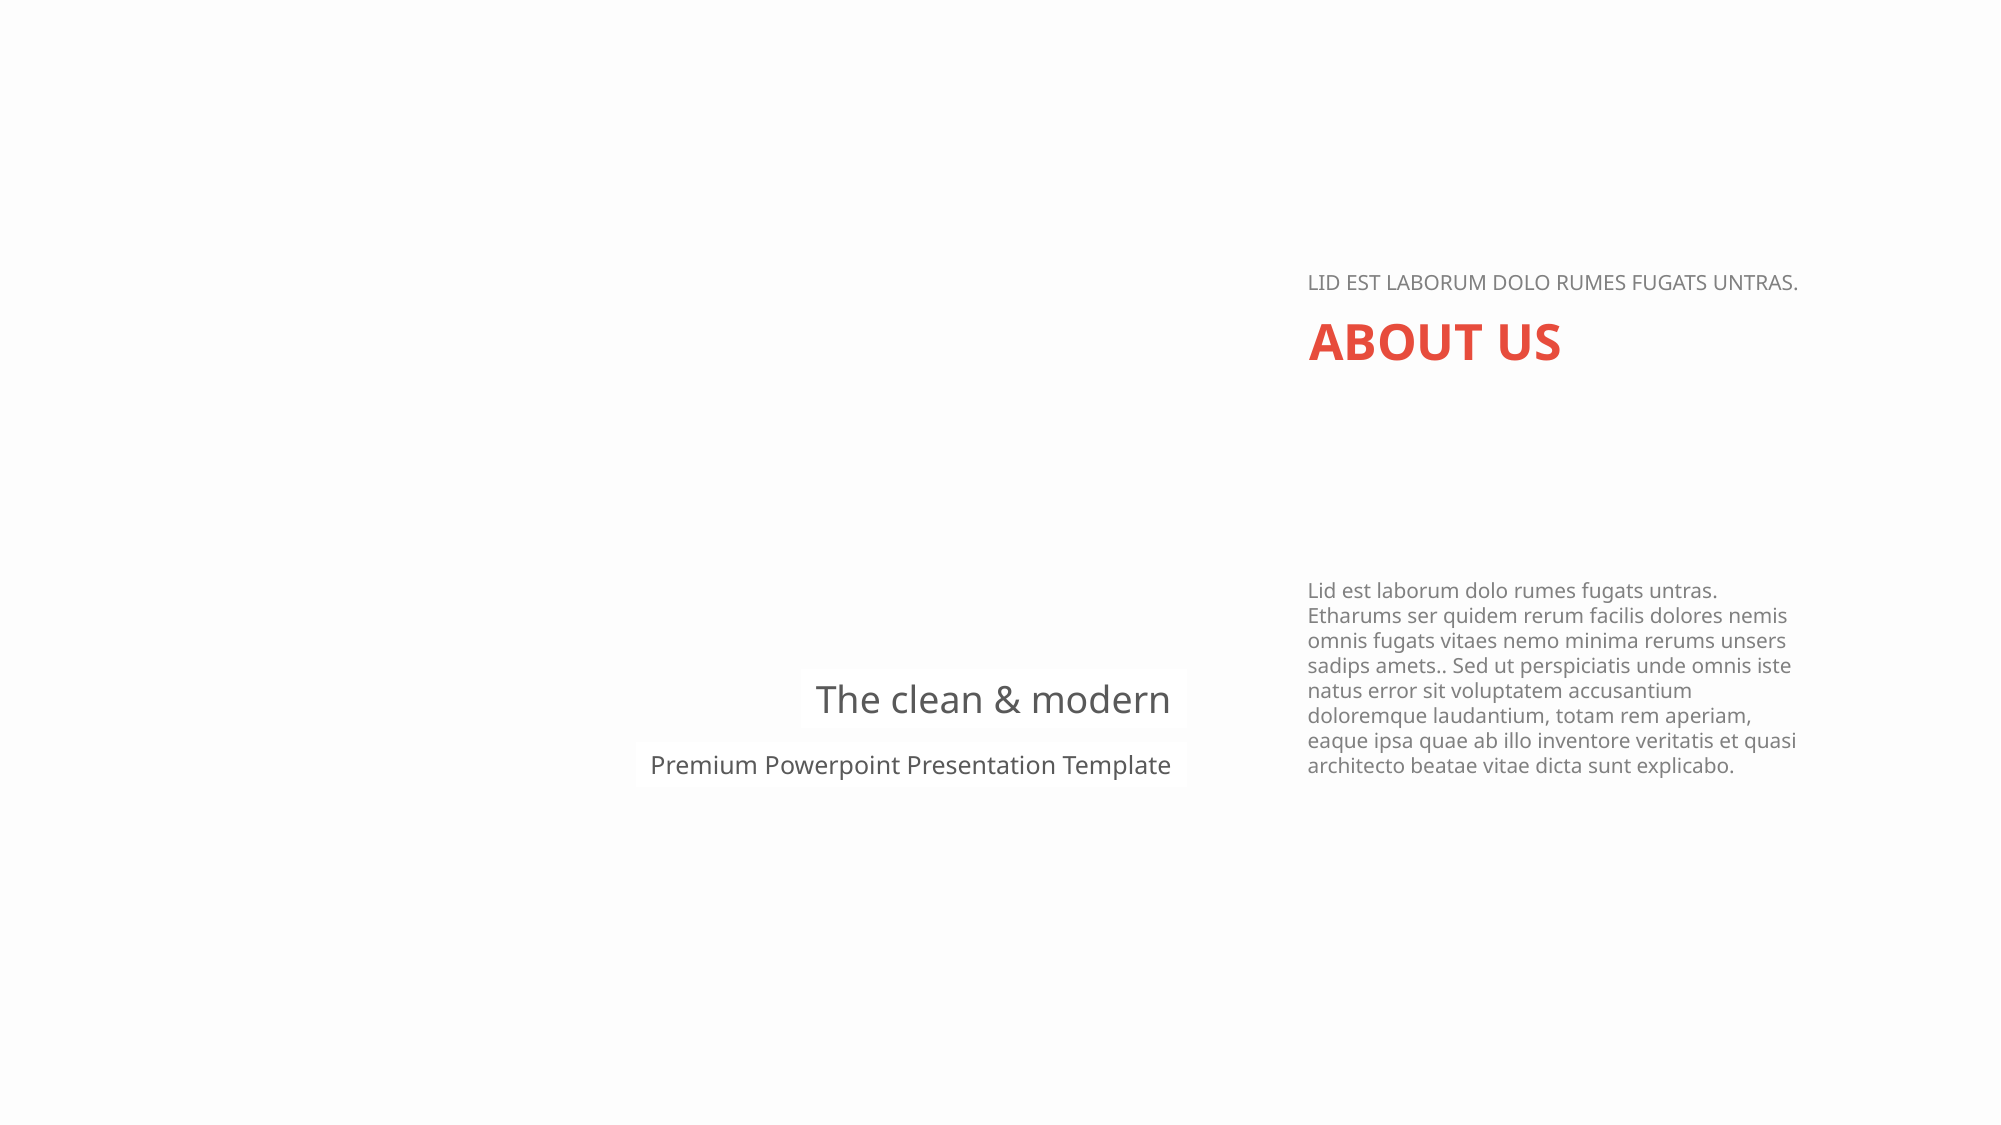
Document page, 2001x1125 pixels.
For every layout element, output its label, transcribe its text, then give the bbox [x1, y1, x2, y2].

text_box LID EST LABORUM DOLO RUMES FUGATS UNTRAS. [1292, 262, 1854, 303]
text_box Lid est laborum dolo rumes fugats untras. Etharums ser quidem rerum facilis dolores nemis omnis fugats vitaes nemo minima rerums unsers sadips amets.. Sed ut perspiciatis unde omnis iste natus error sit voluptatem accusantium doloremque laudantium, totam rem aperiam, eaque ipsa quae ab illo inventore veritatis et quasi architecto beatae vitae dicta sunt explicabo. [1292, 570, 1825, 785]
picture [174, 168, 1188, 858]
text_box ABOUT US [1294, 303, 1577, 378]
